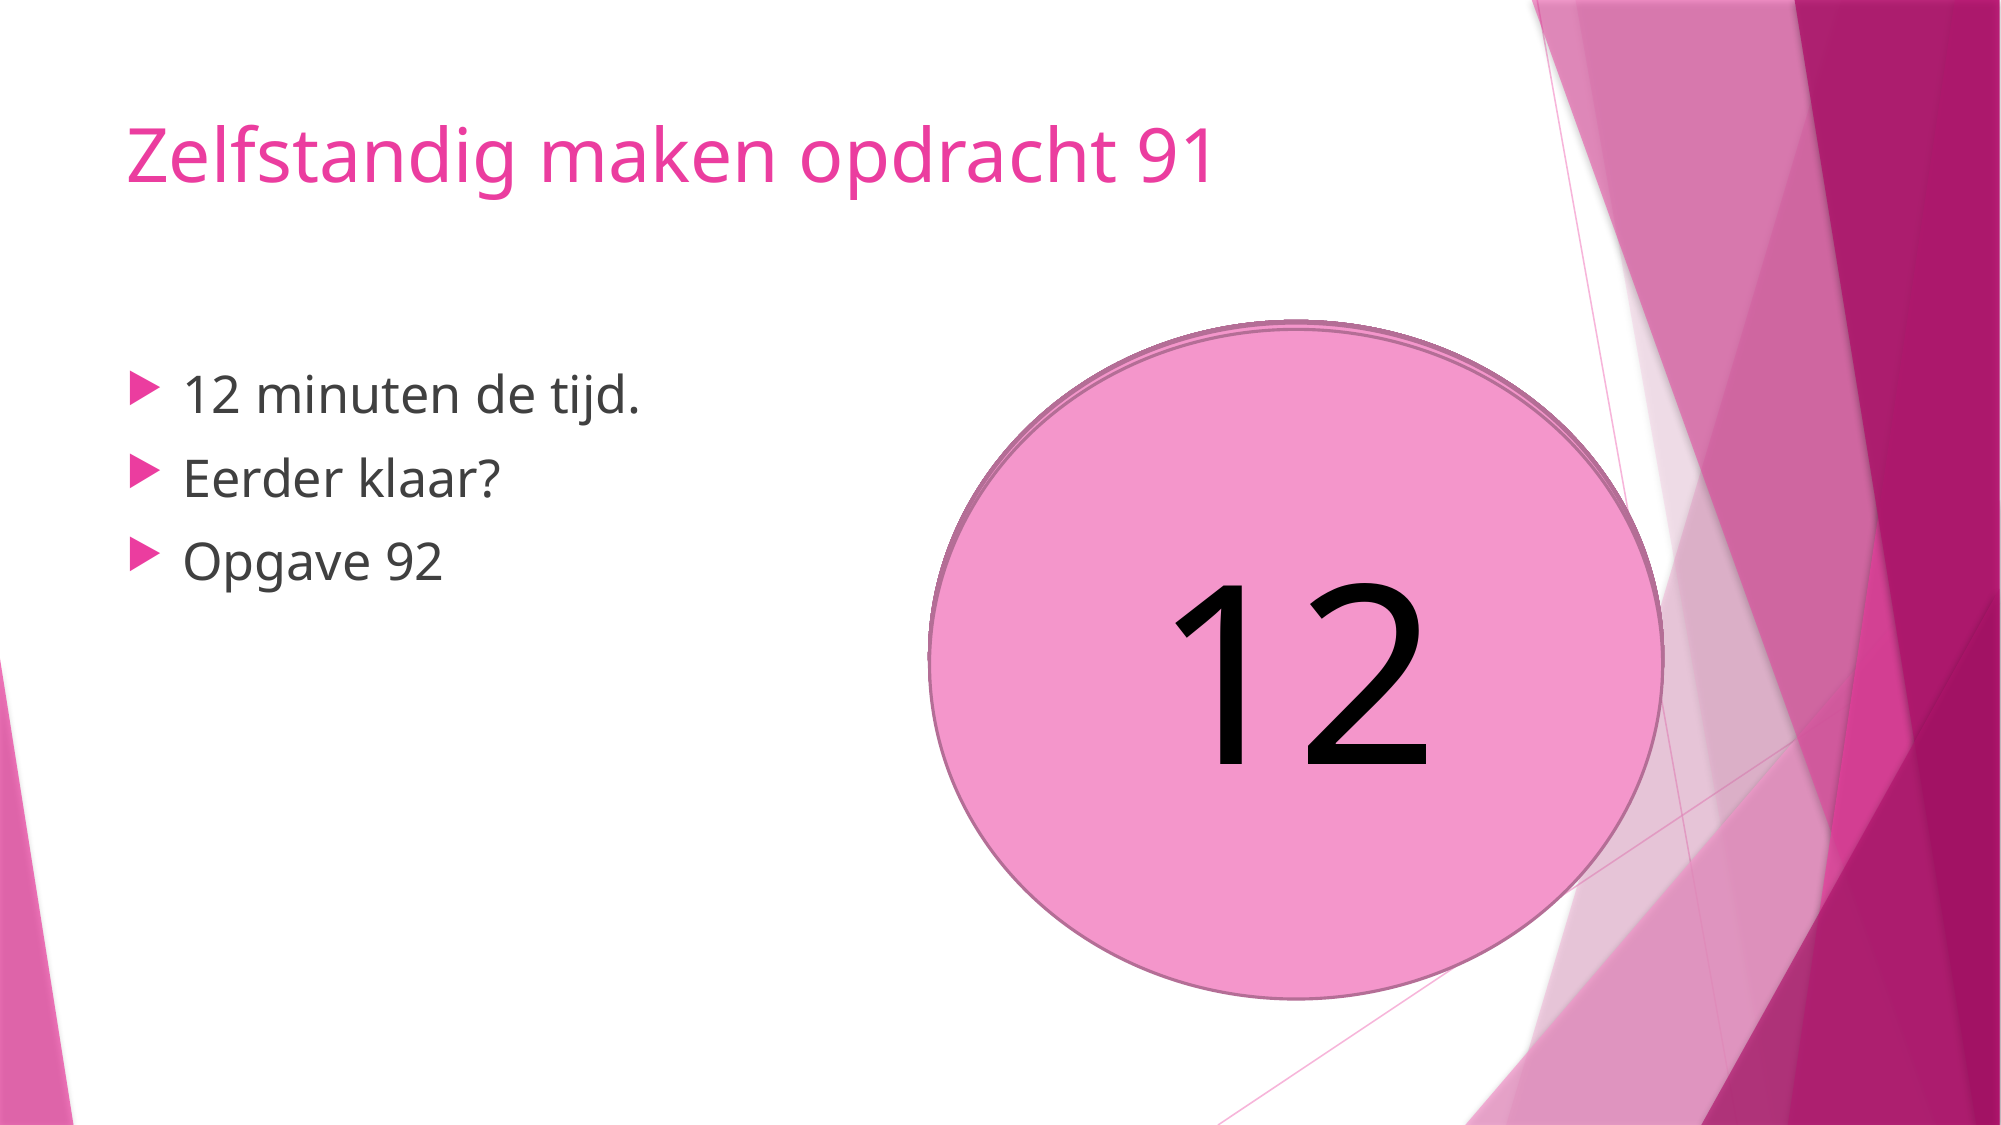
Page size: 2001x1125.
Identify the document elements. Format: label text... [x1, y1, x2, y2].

text_box 11 [930, 321, 1662, 621]
text_box 12 [927, 327, 1665, 1001]
title Zelfstandig maken opdracht 91 [111, 99, 1522, 317]
list 12 minuten de tijd. Eerder klaar? Opgave 92 [111, 354, 831, 962]
